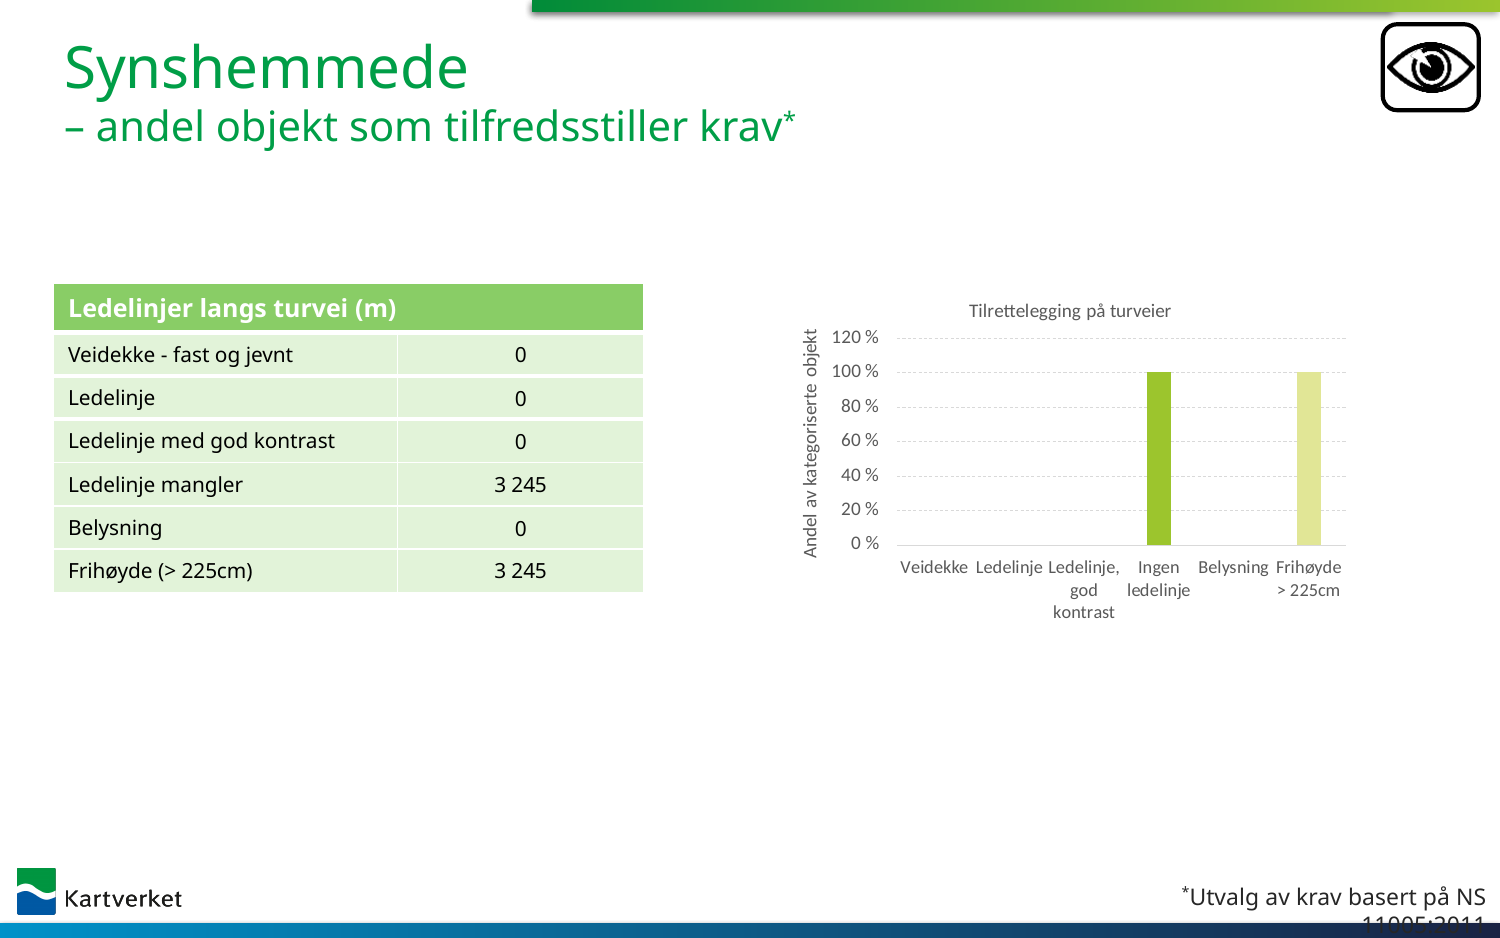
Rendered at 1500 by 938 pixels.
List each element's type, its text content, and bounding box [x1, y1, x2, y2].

table_cell 0 [398, 421, 643, 462]
text_box *Utvalg av krav basert på NS 11005:2011 [1068, 873, 1500, 938]
picture [791, 291, 1349, 630]
table_cell 0 [398, 335, 643, 374]
table_cell Belysning [54, 507, 397, 548]
table_cell Ledelinje [54, 378, 397, 417]
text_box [1382, 24, 1480, 111]
table_cell 3 245 [398, 550, 643, 592]
table_header Ledelinjer langs turvei (m) [54, 284, 643, 330]
table_cell Ledelinje med god kontrast [54, 421, 397, 462]
table_cell 0 [398, 378, 643, 417]
text_box Synshemmede – andel objekt som tilfredsstiller krav* [49, 24, 1431, 158]
table_cell Frihøyde (> 225cm) [54, 550, 397, 592]
table_cell 3 245 [398, 463, 643, 505]
table_cell Ledelinje mangler [54, 463, 397, 505]
table_cell Veidekke - fast og jevnt [54, 335, 397, 374]
table_cell 0 [398, 507, 643, 548]
